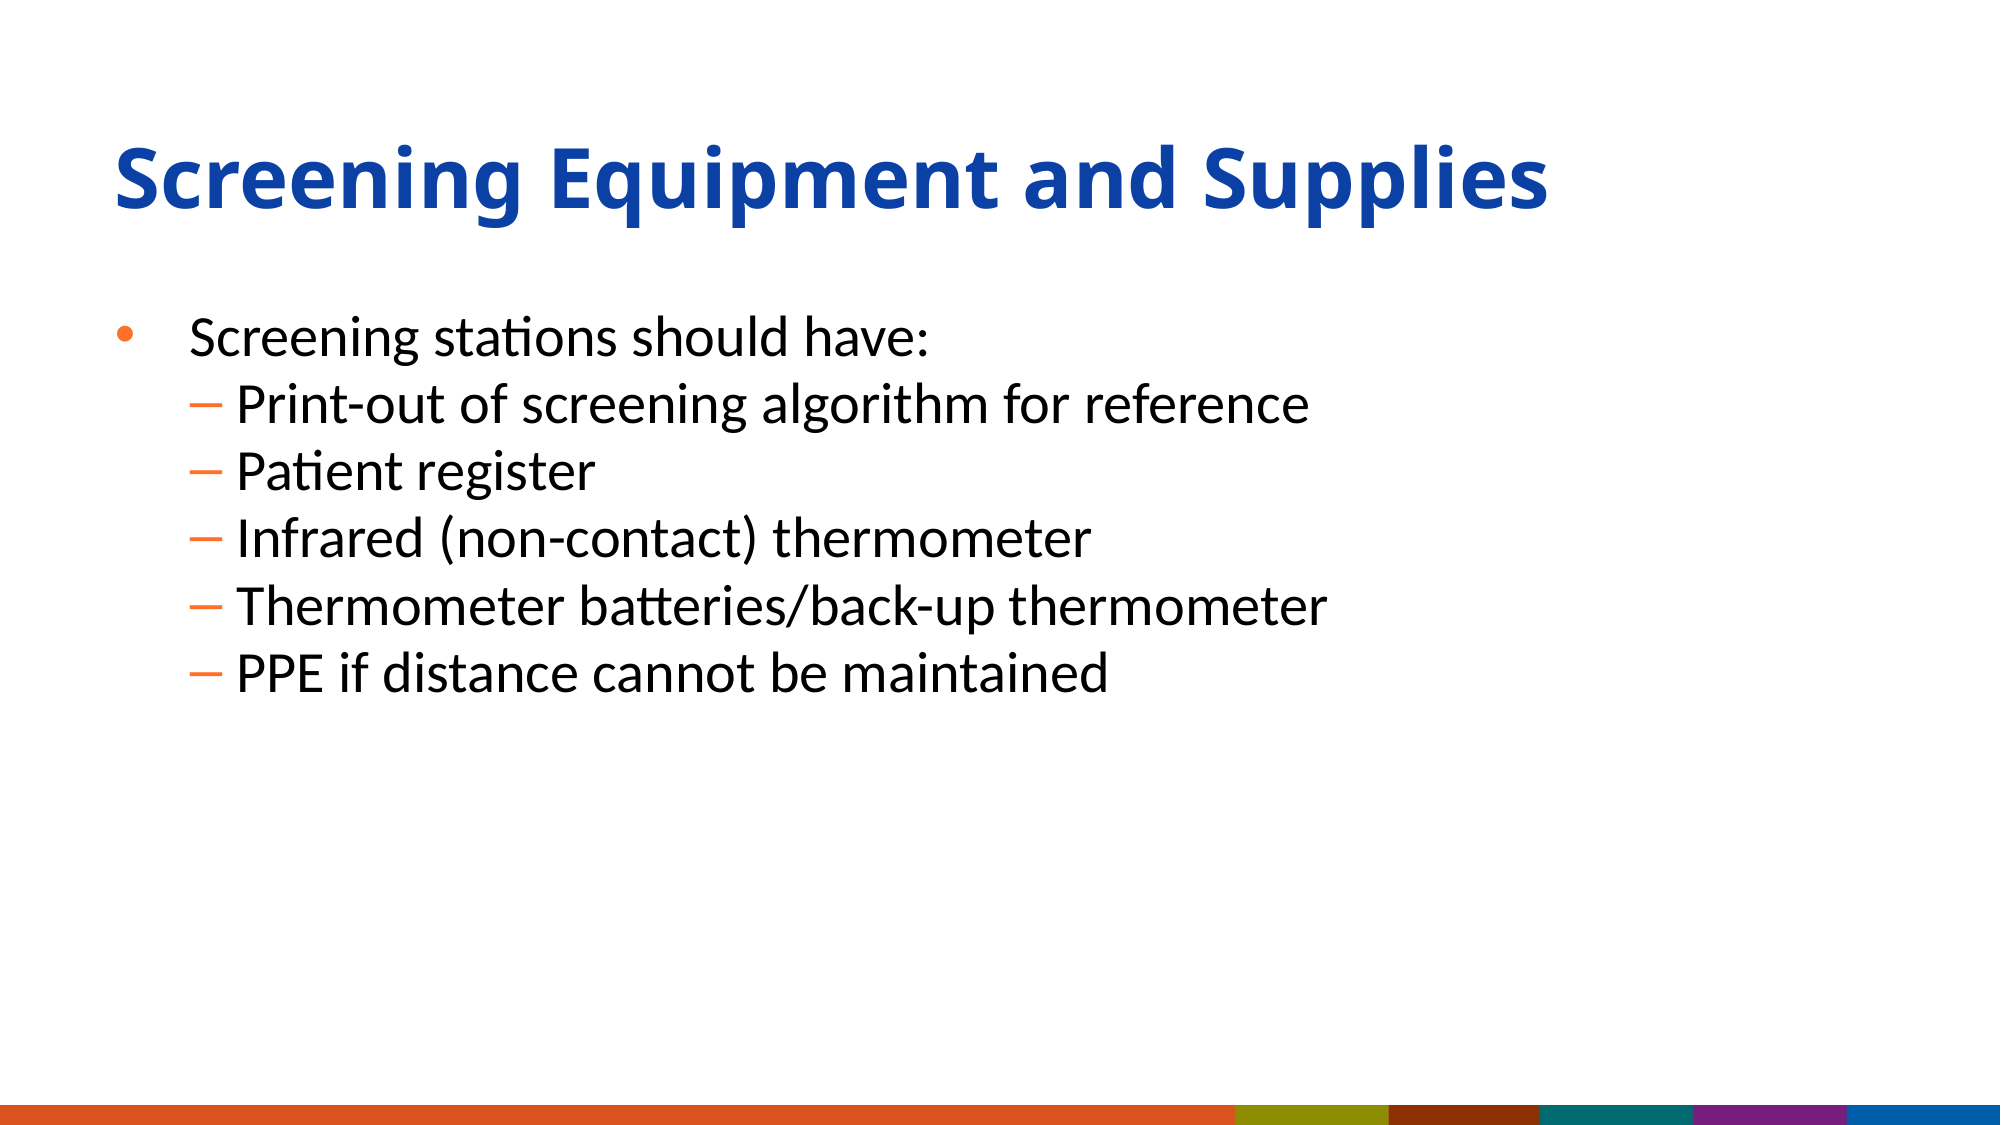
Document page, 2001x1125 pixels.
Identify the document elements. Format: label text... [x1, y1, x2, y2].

title Screening Equipment and Supplies [99, 45, 1900, 233]
list Screening stations should have: Print-out of screening algorithm for reference Patient register Infrared (non-contact) thermometer Thermometer batteries/back-up thermometer PPE if distance cannot be maintained [99, 299, 1900, 985]
picture [0, 1105, 2000, 1125]
